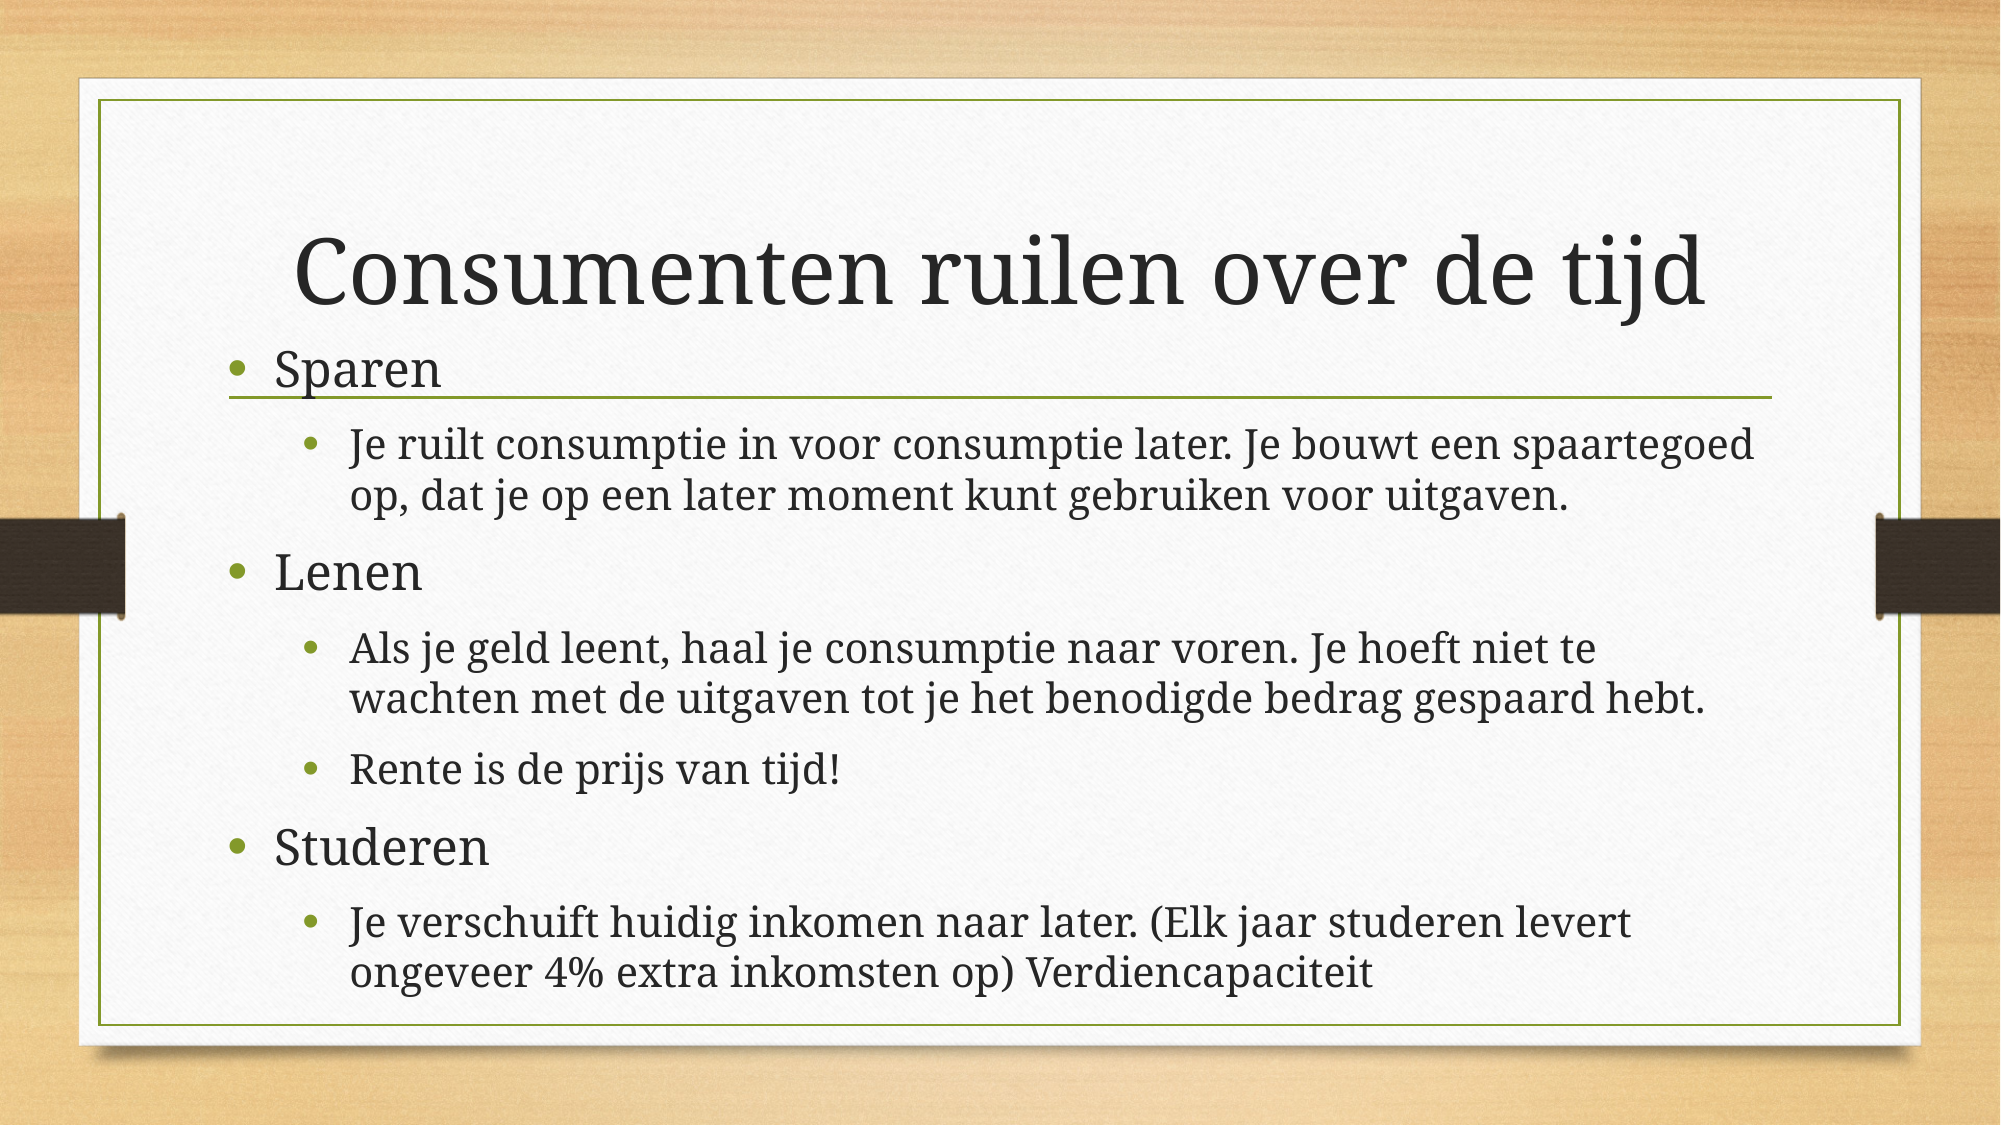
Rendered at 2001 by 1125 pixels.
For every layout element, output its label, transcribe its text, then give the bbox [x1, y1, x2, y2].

list Sparen Je ruilt consumptie in voor consumptie later. Je bouwt een spaartegoed op, dat je op een later moment kunt gebruiken voor uitgaven. Lenen Als je geld leent, haal je consumptie naar voren. Je hoeft niet te wachten met de uitgaven tot je het benodigde bedrag gespaard hebt. Rente is de prijs van tijd! Studeren Je verschuift huidig inkomen naar later. (Elk jaar studeren levert ongeveer 4% extra inkomsten op) Verdiencapaciteit [212, 329, 1788, 1019]
picture [0, 0, 2001, 1125]
title Consumenten ruilen over de tijd [212, 161, 1788, 329]
